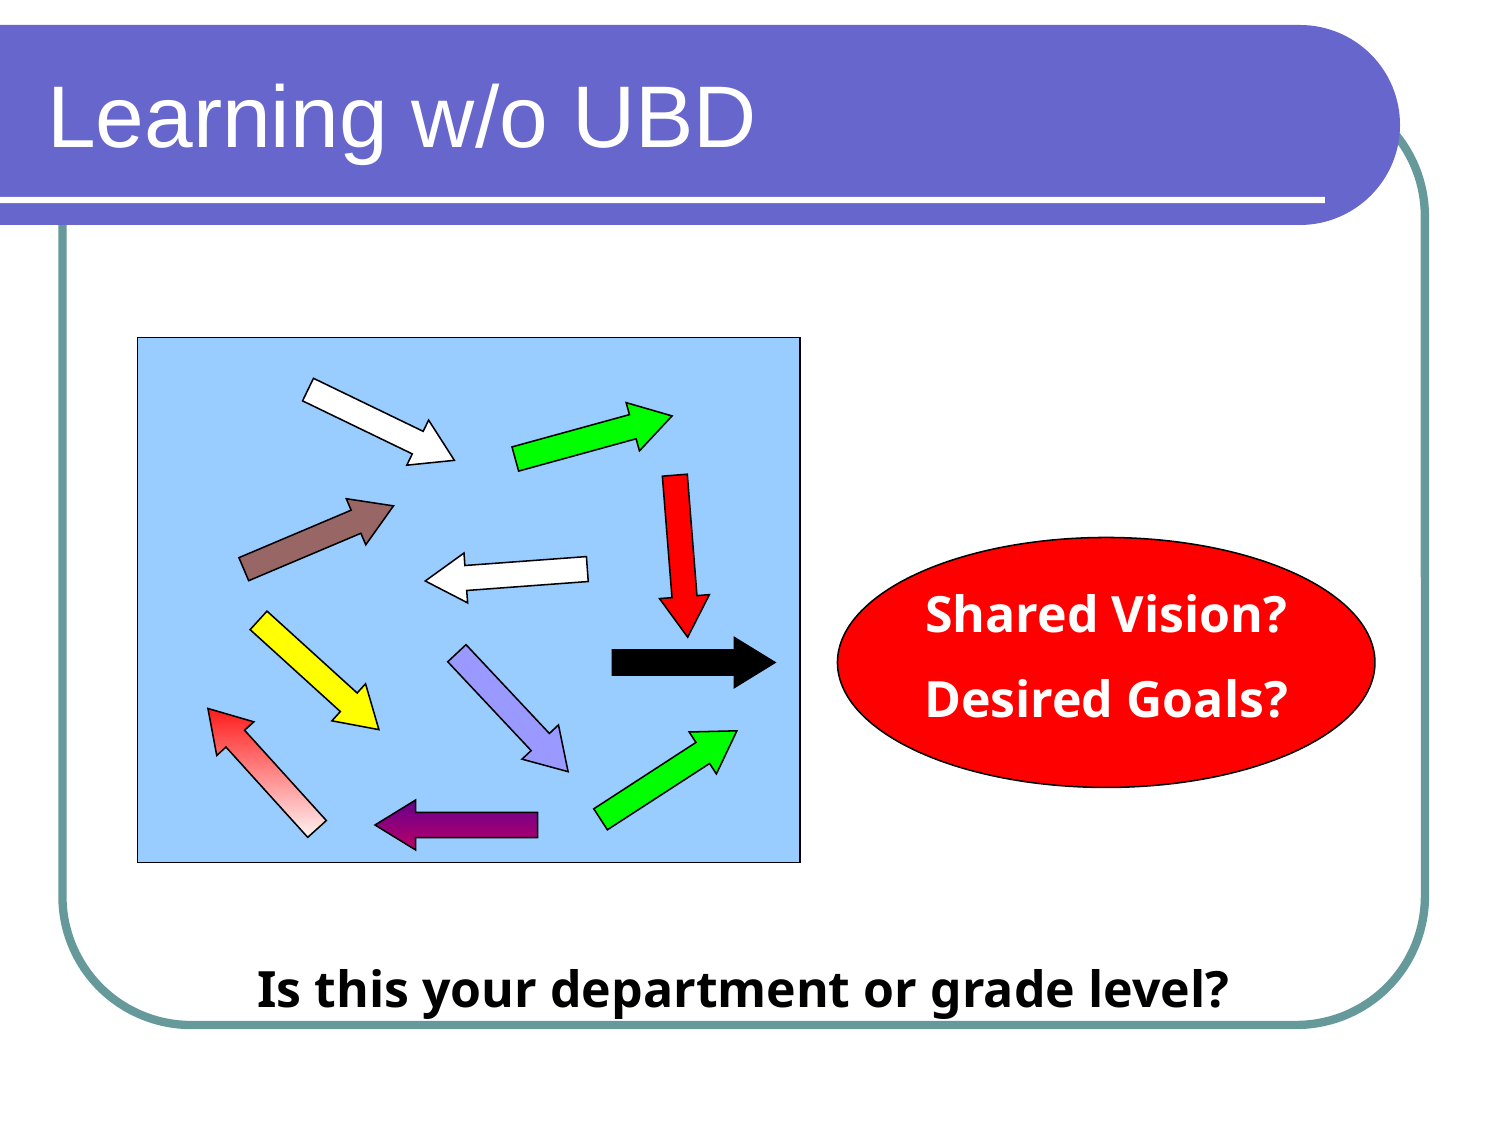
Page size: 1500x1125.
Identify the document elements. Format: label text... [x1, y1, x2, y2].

text_box [207, 708, 327, 838]
text_box [659, 474, 710, 638]
text_box Shared Vision? Desired Goals? [874, 575, 1338, 735]
text_box [238, 498, 394, 581]
text_box [137, 337, 800, 863]
text_box [593, 730, 737, 830]
text_box [425, 553, 589, 603]
text_box [375, 799, 538, 850]
text_box [887, 735, 1326, 788]
text_box [512, 402, 673, 472]
text_box Is this your department or grade level? [149, 949, 1350, 1025]
text_box [1338, 599, 1375, 726]
text_box [250, 611, 379, 730]
title Learning w/o UBD [31, 37, 1348, 188]
text_box [837, 599, 874, 726]
text_box [447, 644, 569, 772]
text_box [302, 378, 455, 466]
text_box [612, 637, 775, 688]
text_box [914, 537, 1299, 575]
